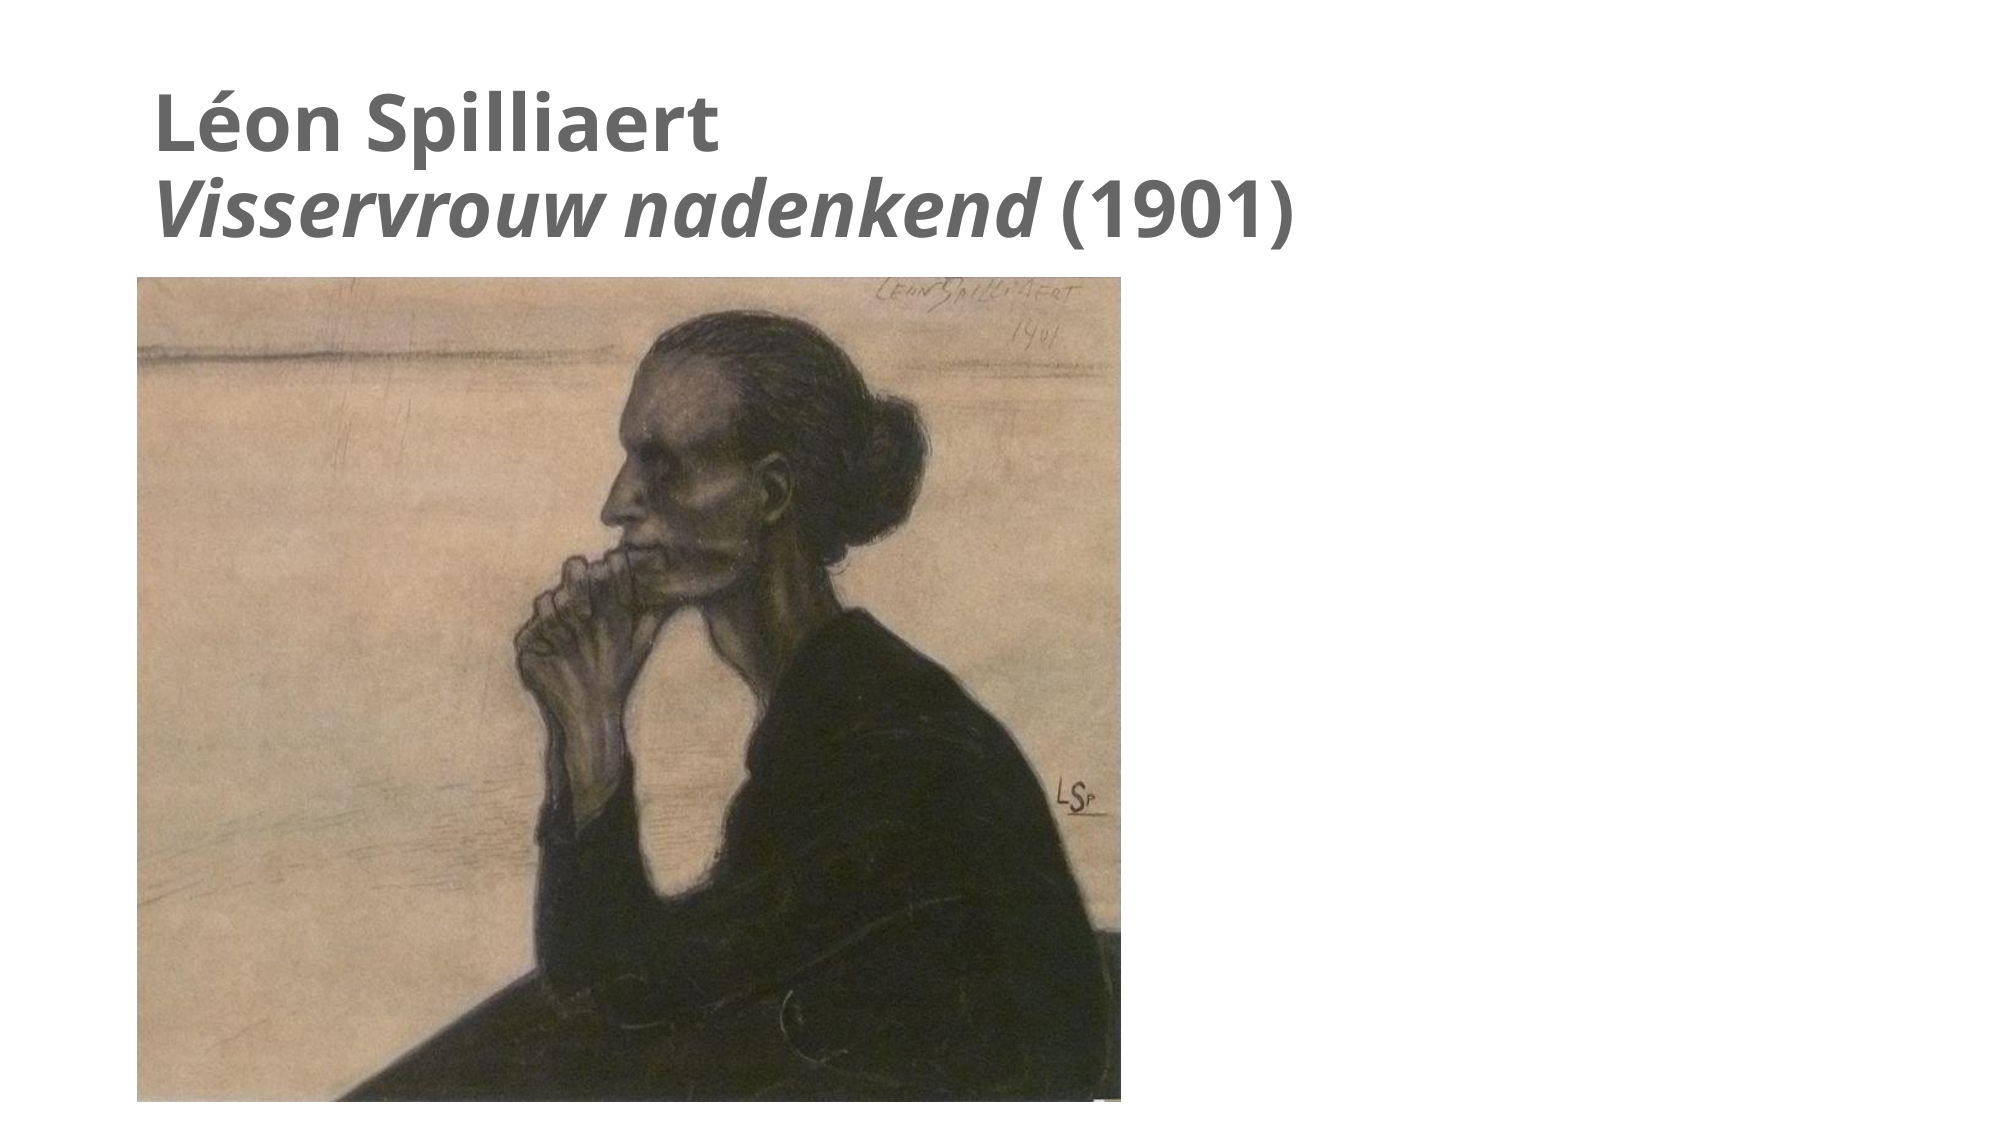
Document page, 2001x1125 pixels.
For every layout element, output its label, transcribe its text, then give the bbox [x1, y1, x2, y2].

title Léon Spilliaert Visservrouw nadenkend (1901) [137, 59, 1863, 278]
picture [137, 276, 1122, 1103]
